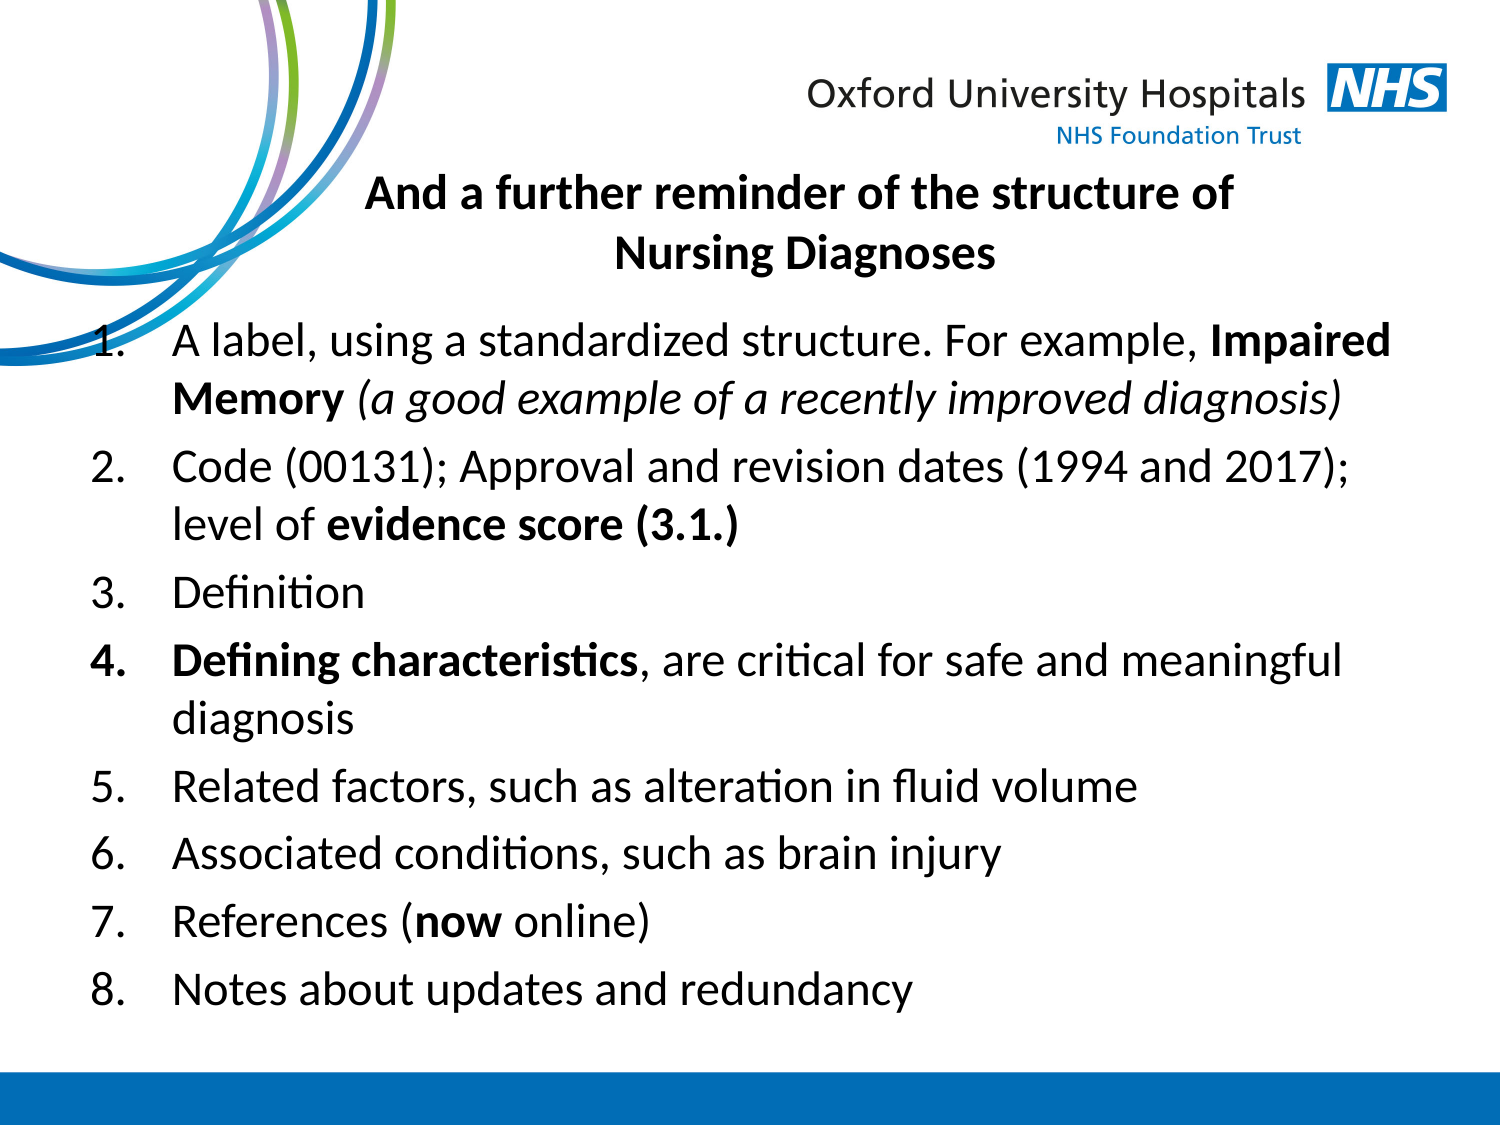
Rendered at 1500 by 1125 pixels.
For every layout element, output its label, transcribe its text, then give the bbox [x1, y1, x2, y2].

picture [0, 0, 1500, 1125]
title And a further reminder of the structure of Nursing Diagnoses [185, 151, 1425, 289]
list A label, using a standardized structure. For example, Impaired Memory (a good example of a recently improved diagnosis) Code (00131); Approval and revision dates (1994 and 2017); level of evidence score (3.1.) Definition Defining characteristics, are critical for safe and meaningful diagnosis Related factors, such as alteration in fluid volume Associated conditions, such as brain injury References (now online) Notes about updates and redundancy [75, 300, 1425, 1064]
